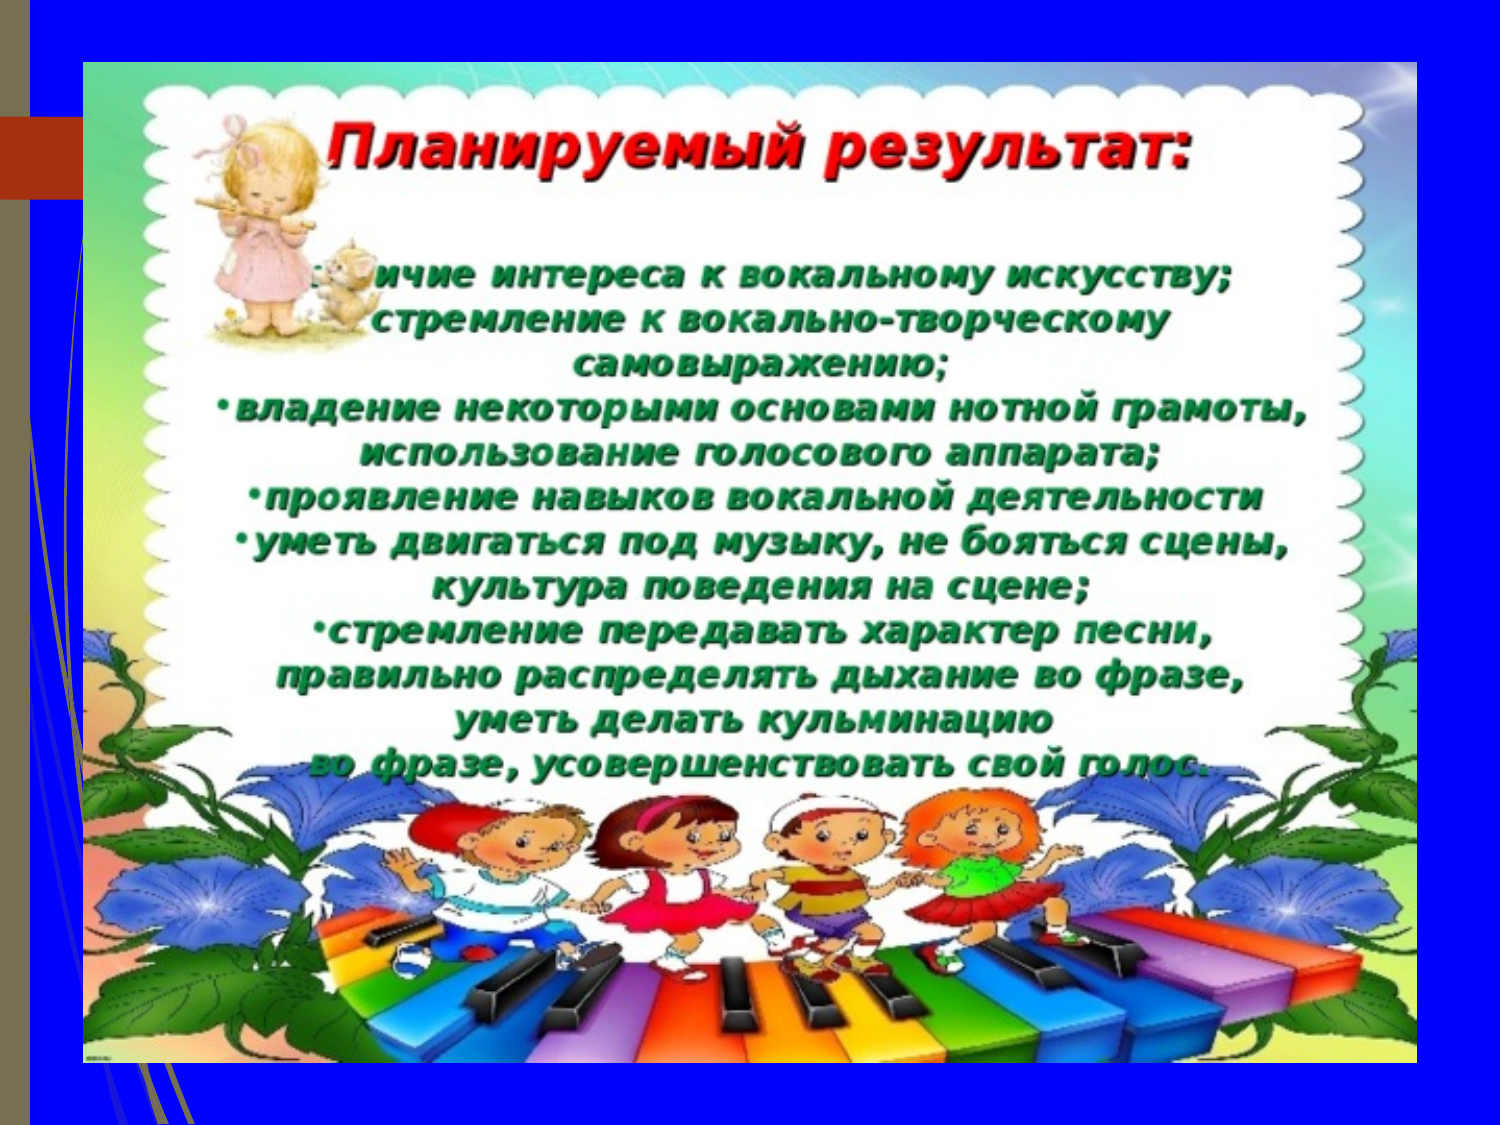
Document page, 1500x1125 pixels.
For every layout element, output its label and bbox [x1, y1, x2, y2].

picture [83, 62, 1417, 1063]
